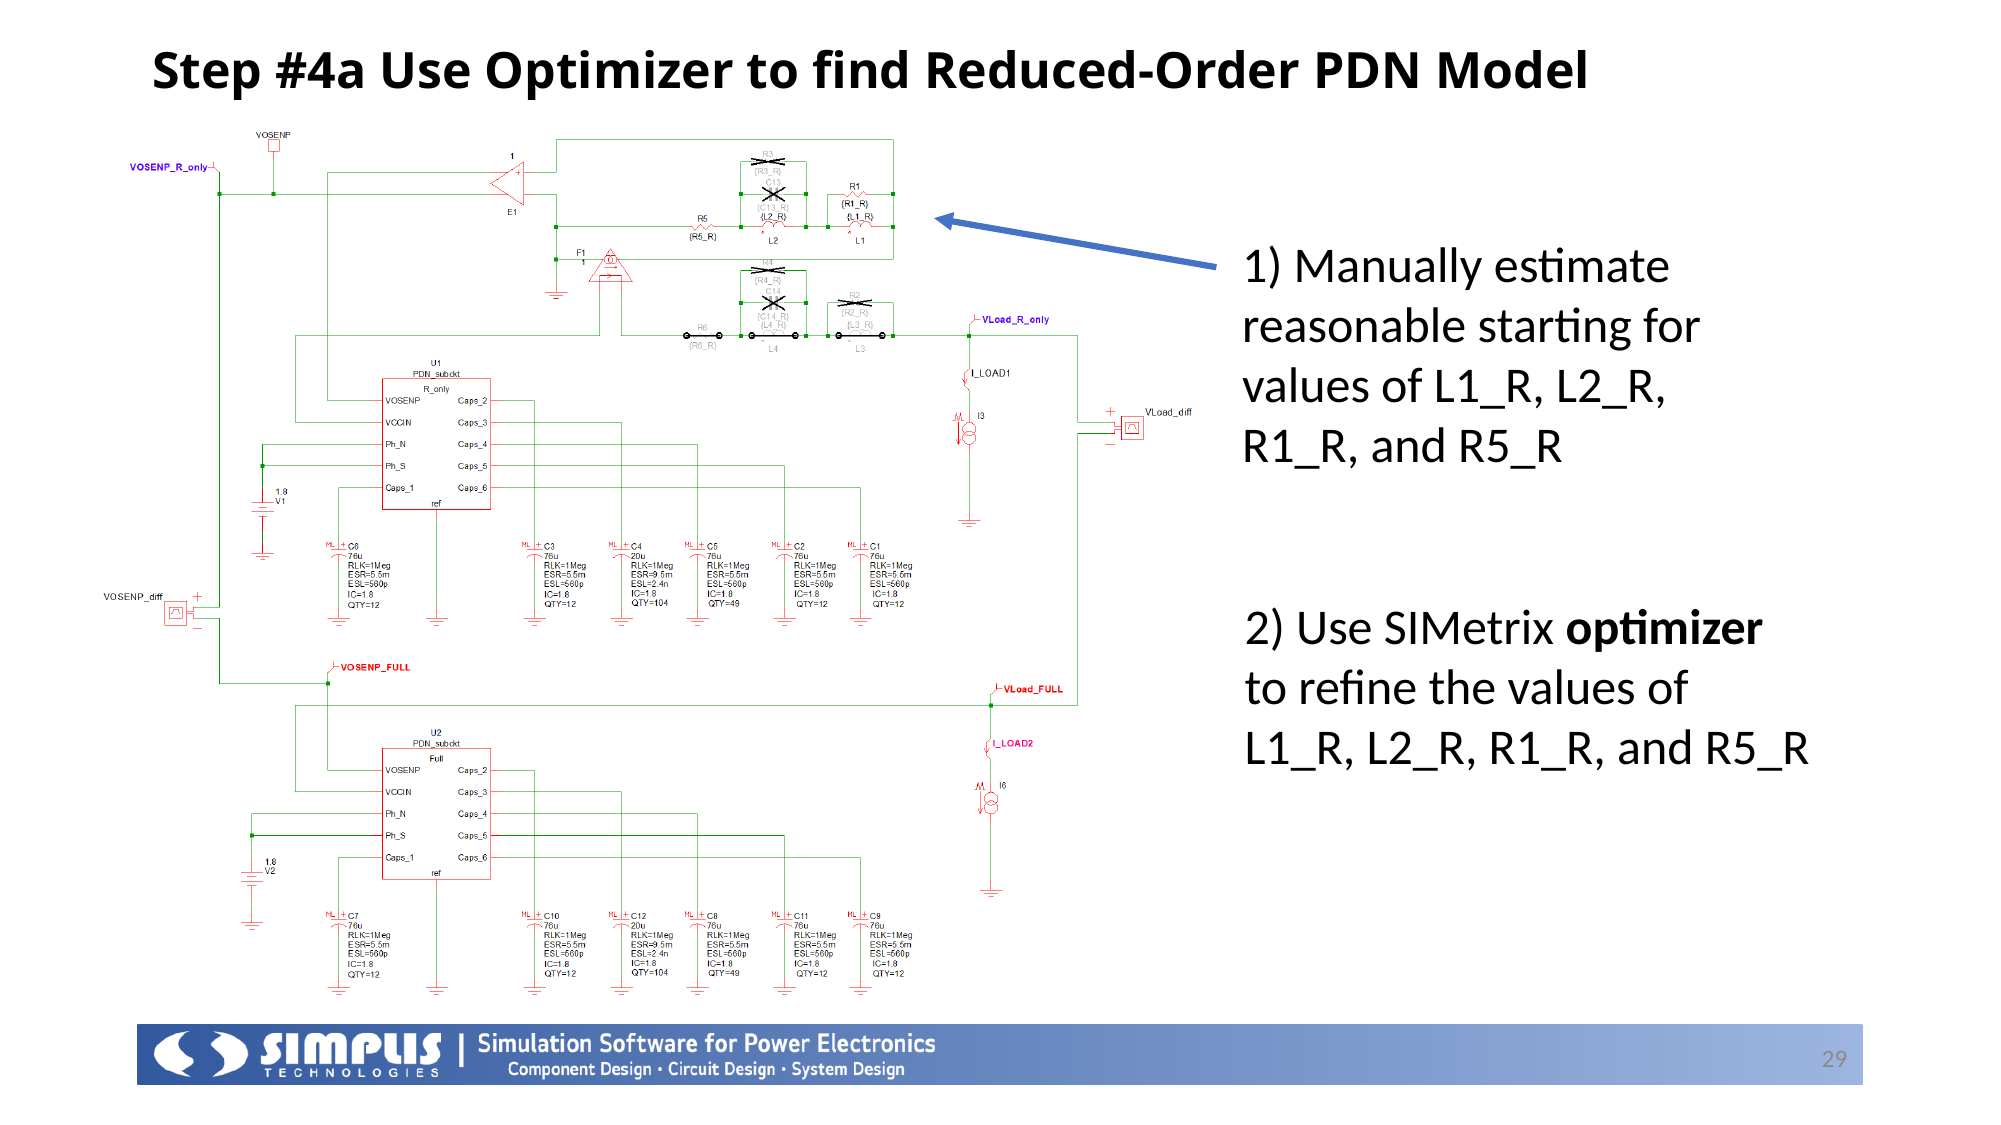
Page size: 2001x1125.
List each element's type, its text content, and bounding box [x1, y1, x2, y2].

picture [154, 1007, 945, 1108]
text_box 2) Use SIMetrix optimizer to refine the values of L1_R, L2_R, R1_R, and R5_R [1229, 586, 1826, 782]
slide_number 29 [1412, 1027, 1863, 1088]
text_box 1) Manually estimate reasonable starting for values of L1_R, L2_R, R1_R, and R5_R [1227, 225, 1829, 480]
picture [90, 117, 1208, 1003]
text_box Step #4a Use Optimizer to find Reduced-Order PDN Model [137, 37, 1863, 225]
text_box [933, 218, 1217, 268]
